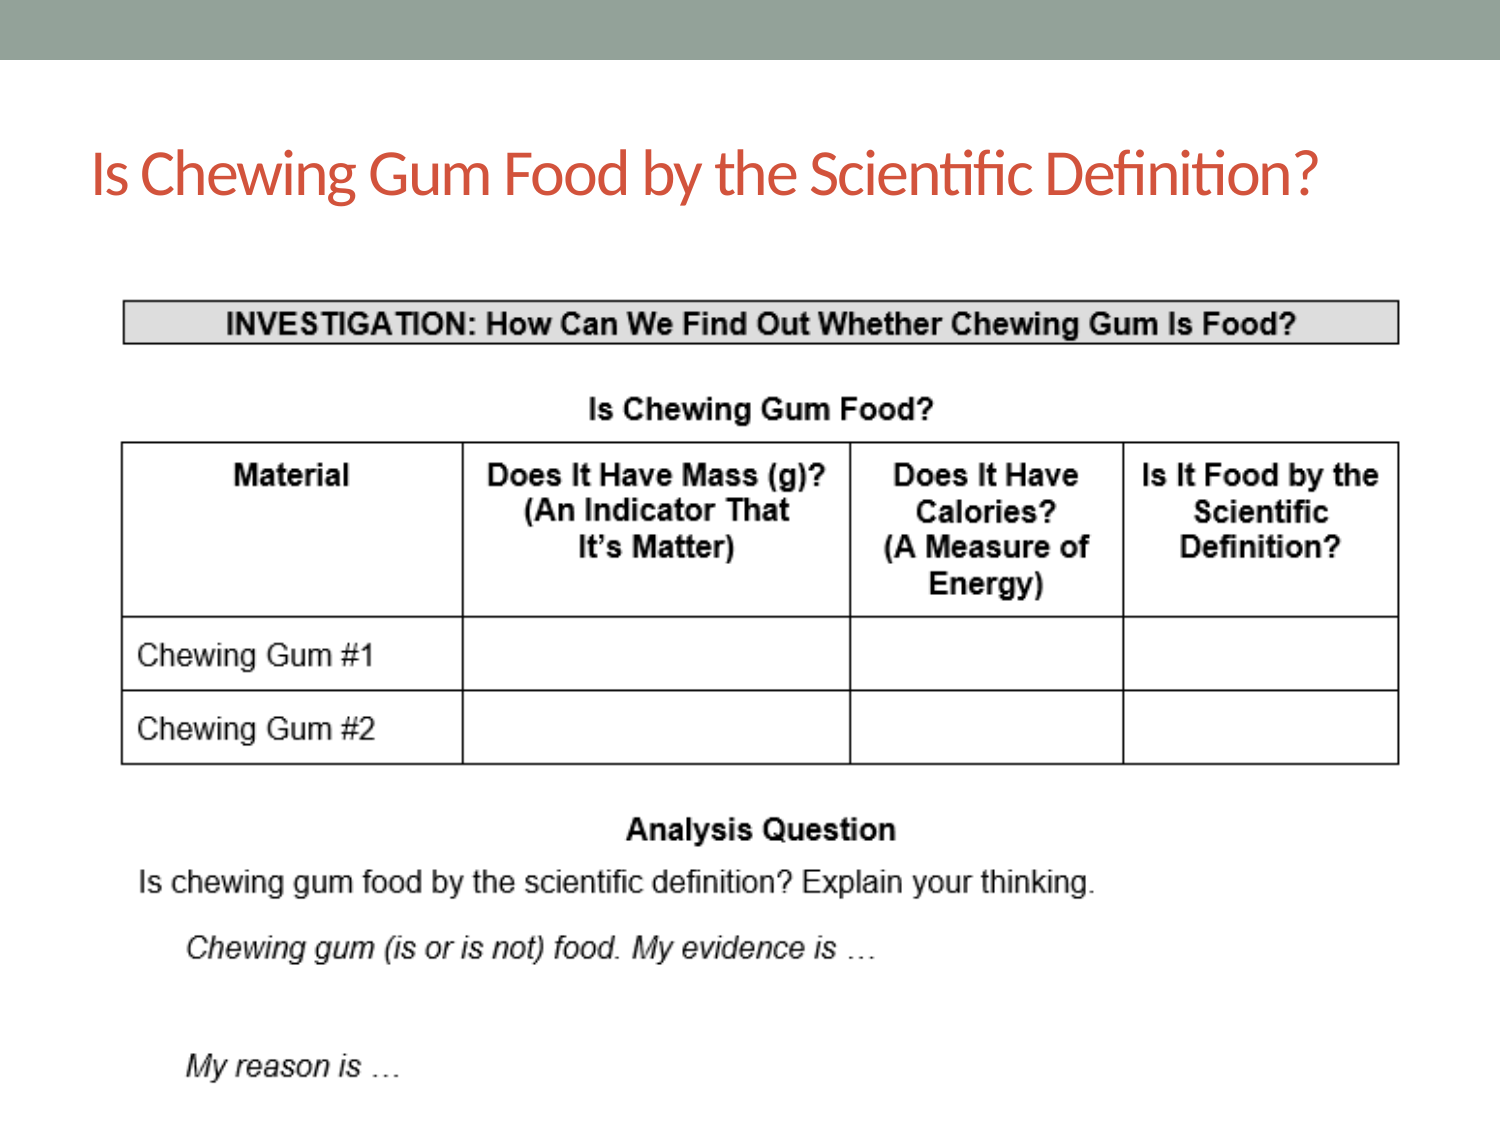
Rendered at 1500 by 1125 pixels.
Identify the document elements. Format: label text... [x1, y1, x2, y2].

title Is Chewing Gum Food by the Scientific Definition? [75, 87, 1425, 250]
picture [102, 284, 1426, 1118]
